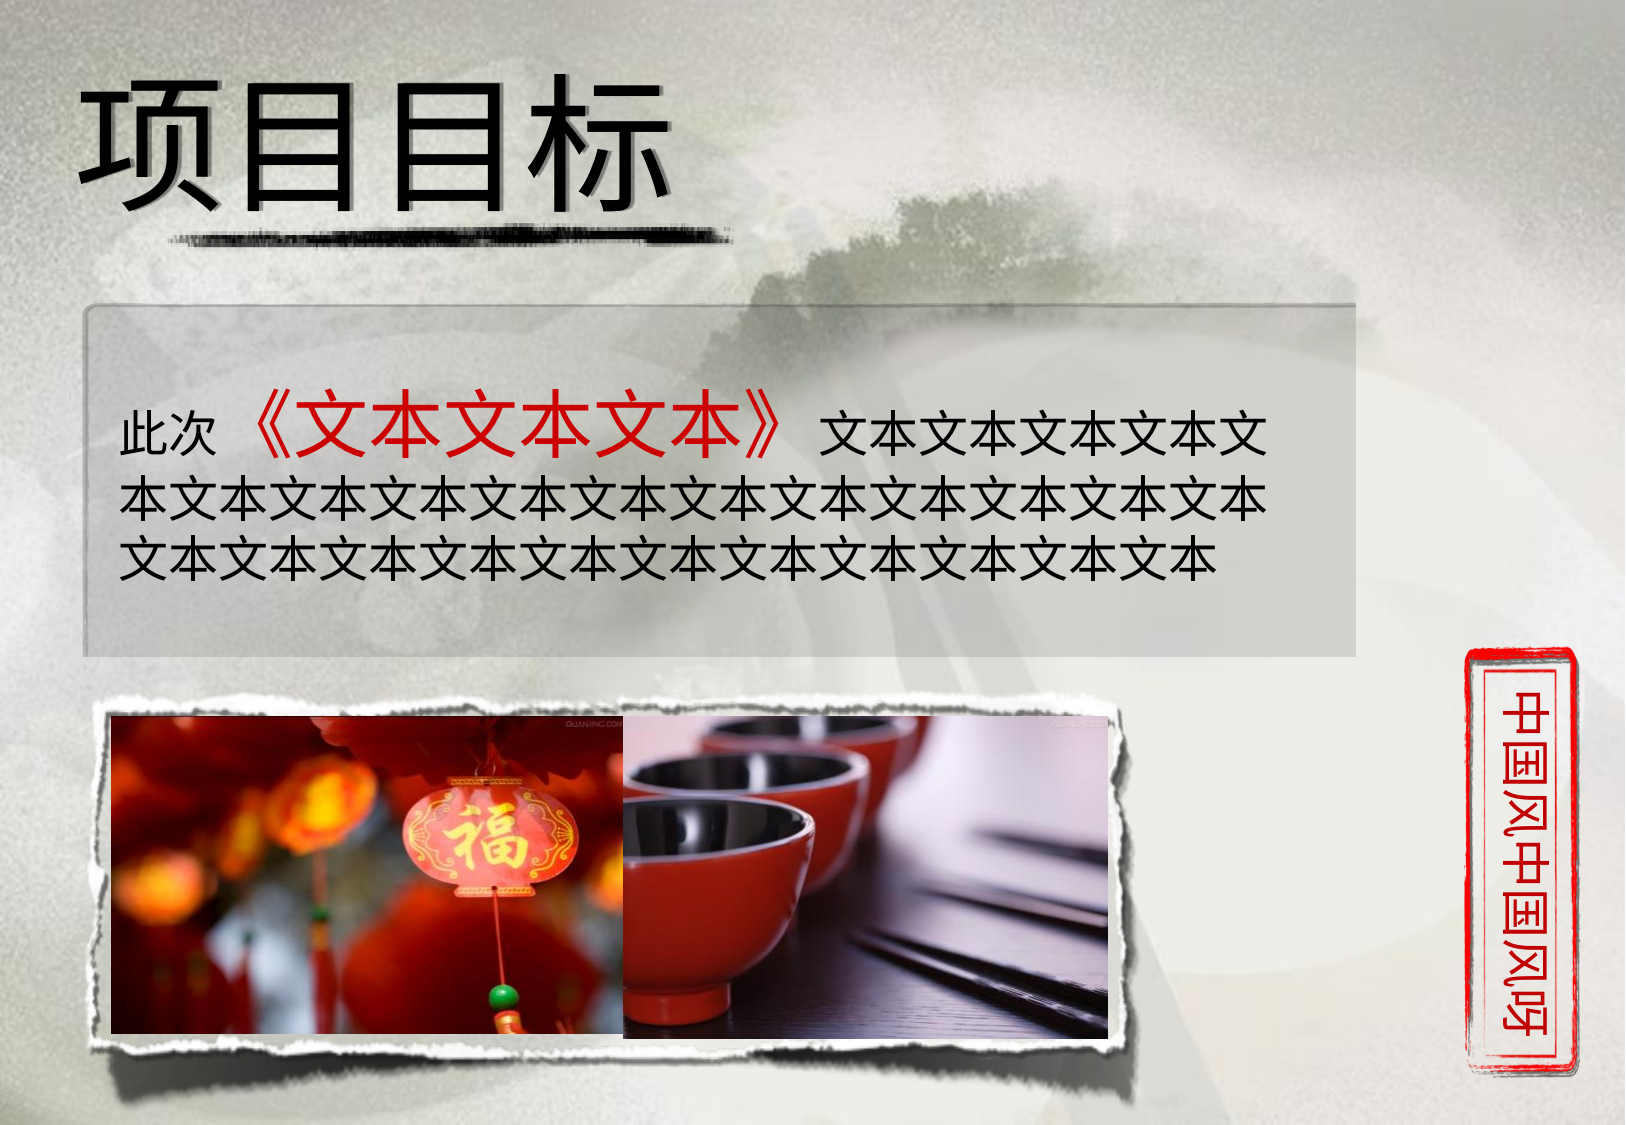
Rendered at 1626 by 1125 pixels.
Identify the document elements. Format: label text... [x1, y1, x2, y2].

picture [0, 0, 1625, 1125]
text_box 项目目标 [59, 42, 690, 238]
